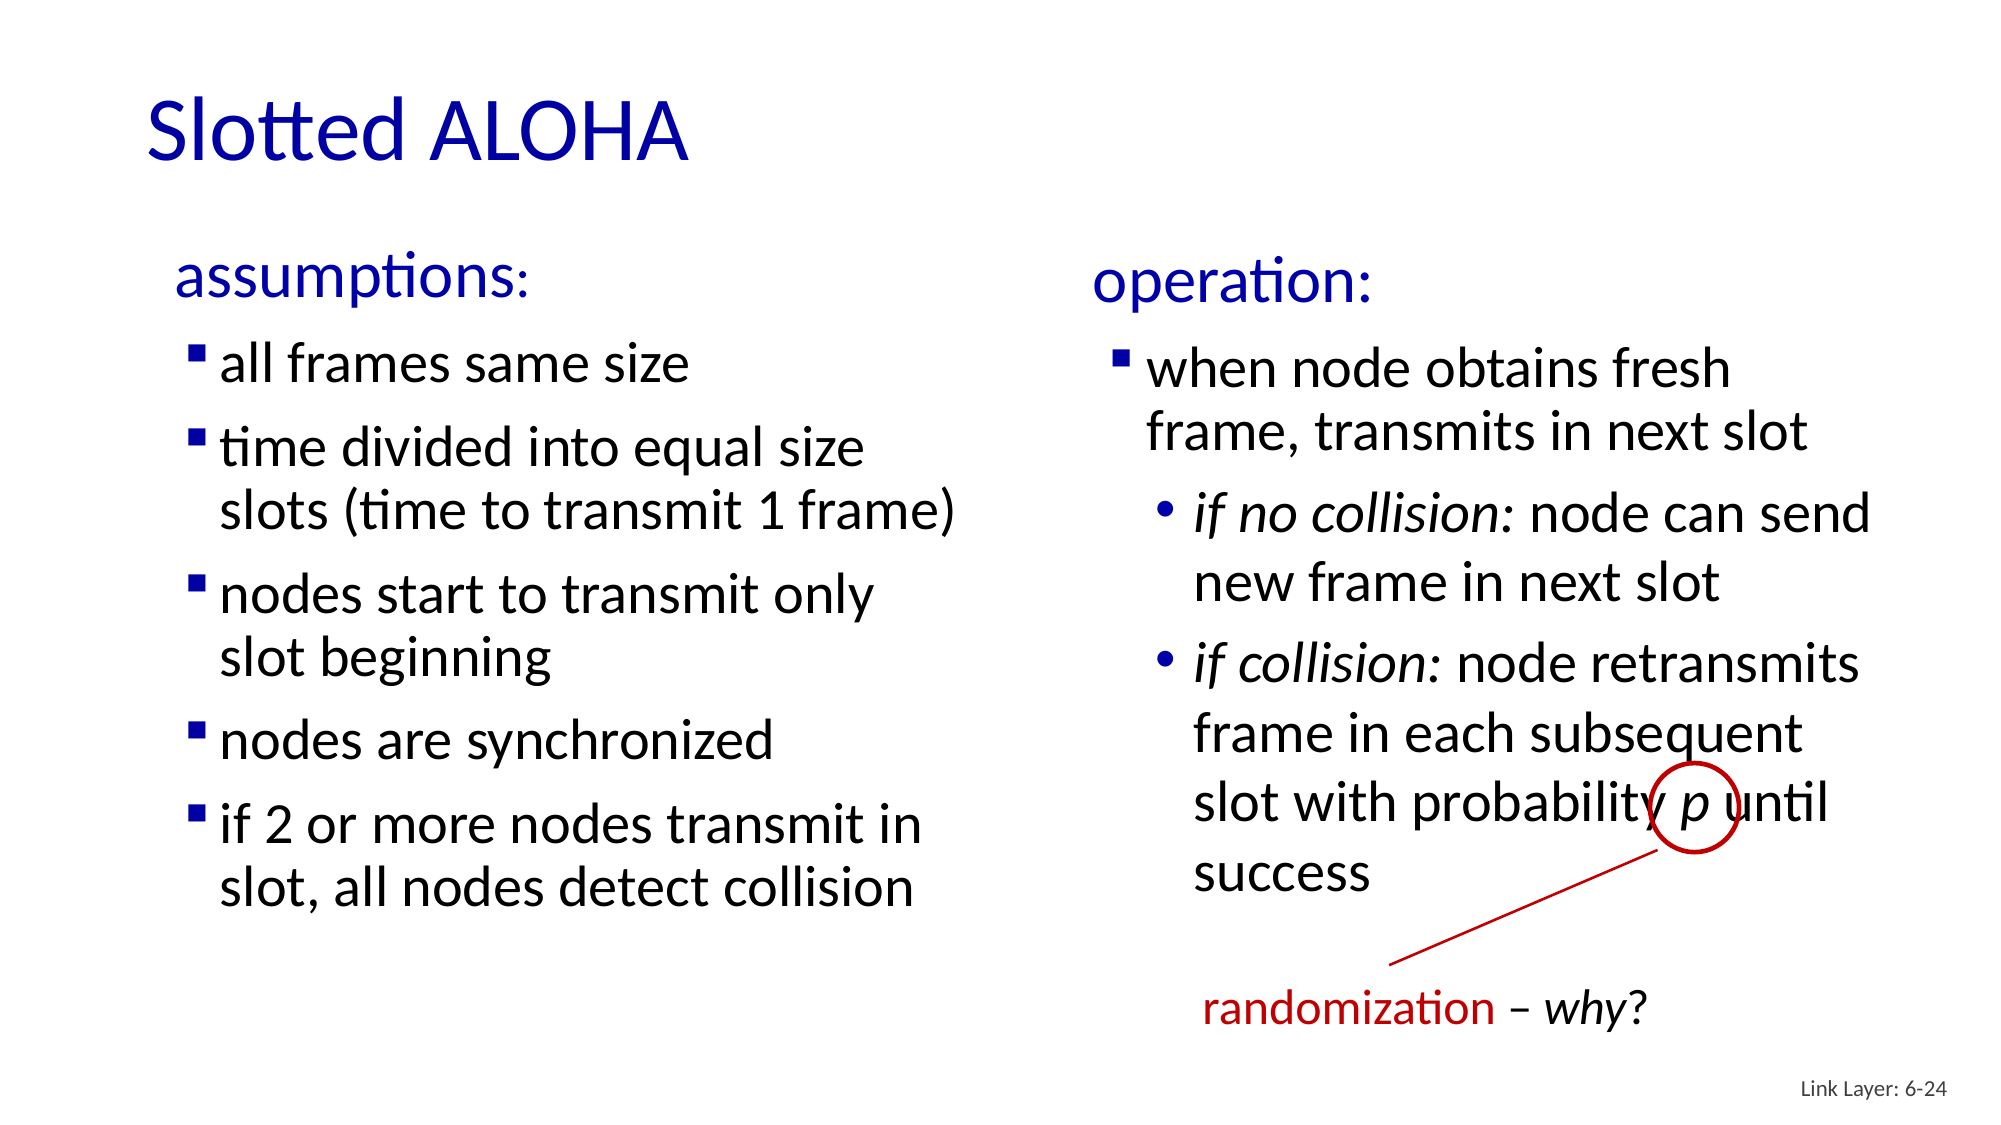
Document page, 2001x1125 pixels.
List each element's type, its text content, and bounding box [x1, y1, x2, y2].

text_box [1184, 763, 1740, 1044]
text_box operation: when node obtains fresh frame, transmits in next slot if no collision: node can send new frame in next slot if collision: node retransmits frame in each subsequent slot with probability p until success [1056, 237, 1905, 1000]
title Slotted ALOHA [131, 57, 1857, 205]
text_box assumptions: all frames same size time divided into equal size slots (time to transmit 1 frame) nodes start to transmit only slot beginning nodes are synchronized if 2 or more nodes transmit in slot, all nodes detect collision [138, 232, 977, 995]
slide_number Link Layer: 6-24 [1512, 1056, 1963, 1117]
